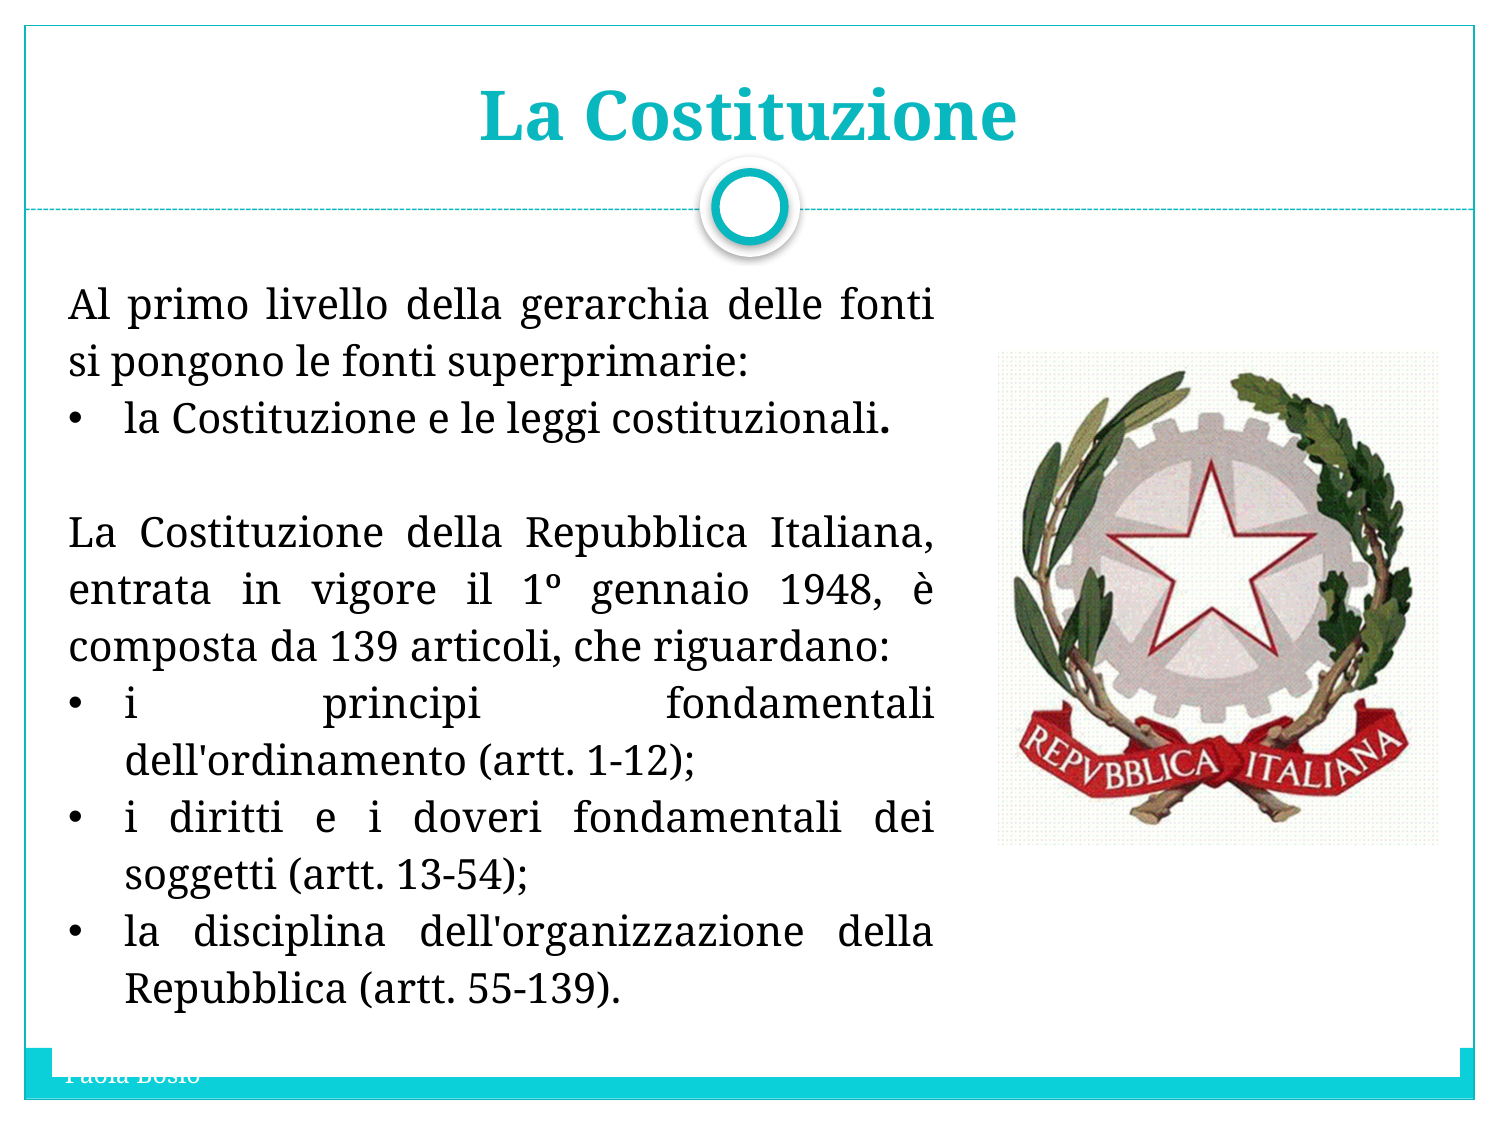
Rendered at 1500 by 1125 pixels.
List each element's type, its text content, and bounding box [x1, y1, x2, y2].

table_header Al primo livello della gerarchia delle fonti si pongono le fonti superprimarie: la Costituzione e le leggi costituzionali. La Costituzione della Repubblica Italiana, entrata in vigore il 1º gennaio 1948, è composta da 139 articoli, che riguardano: i principi fondamentali dell'ordinamento (artt. 1-12); i diritti e i doveri fondamentali dei soggetti (artt. 13-54); la disciplina dell'organizzazione della Repubblica (artt. 55-139). [54, 268, 949, 1071]
picture [998, 349, 1439, 847]
table_header [951, 268, 1458, 1071]
footer Paola Bosio [50, 1051, 638, 1112]
title La Costituzione [49, 37, 1450, 162]
